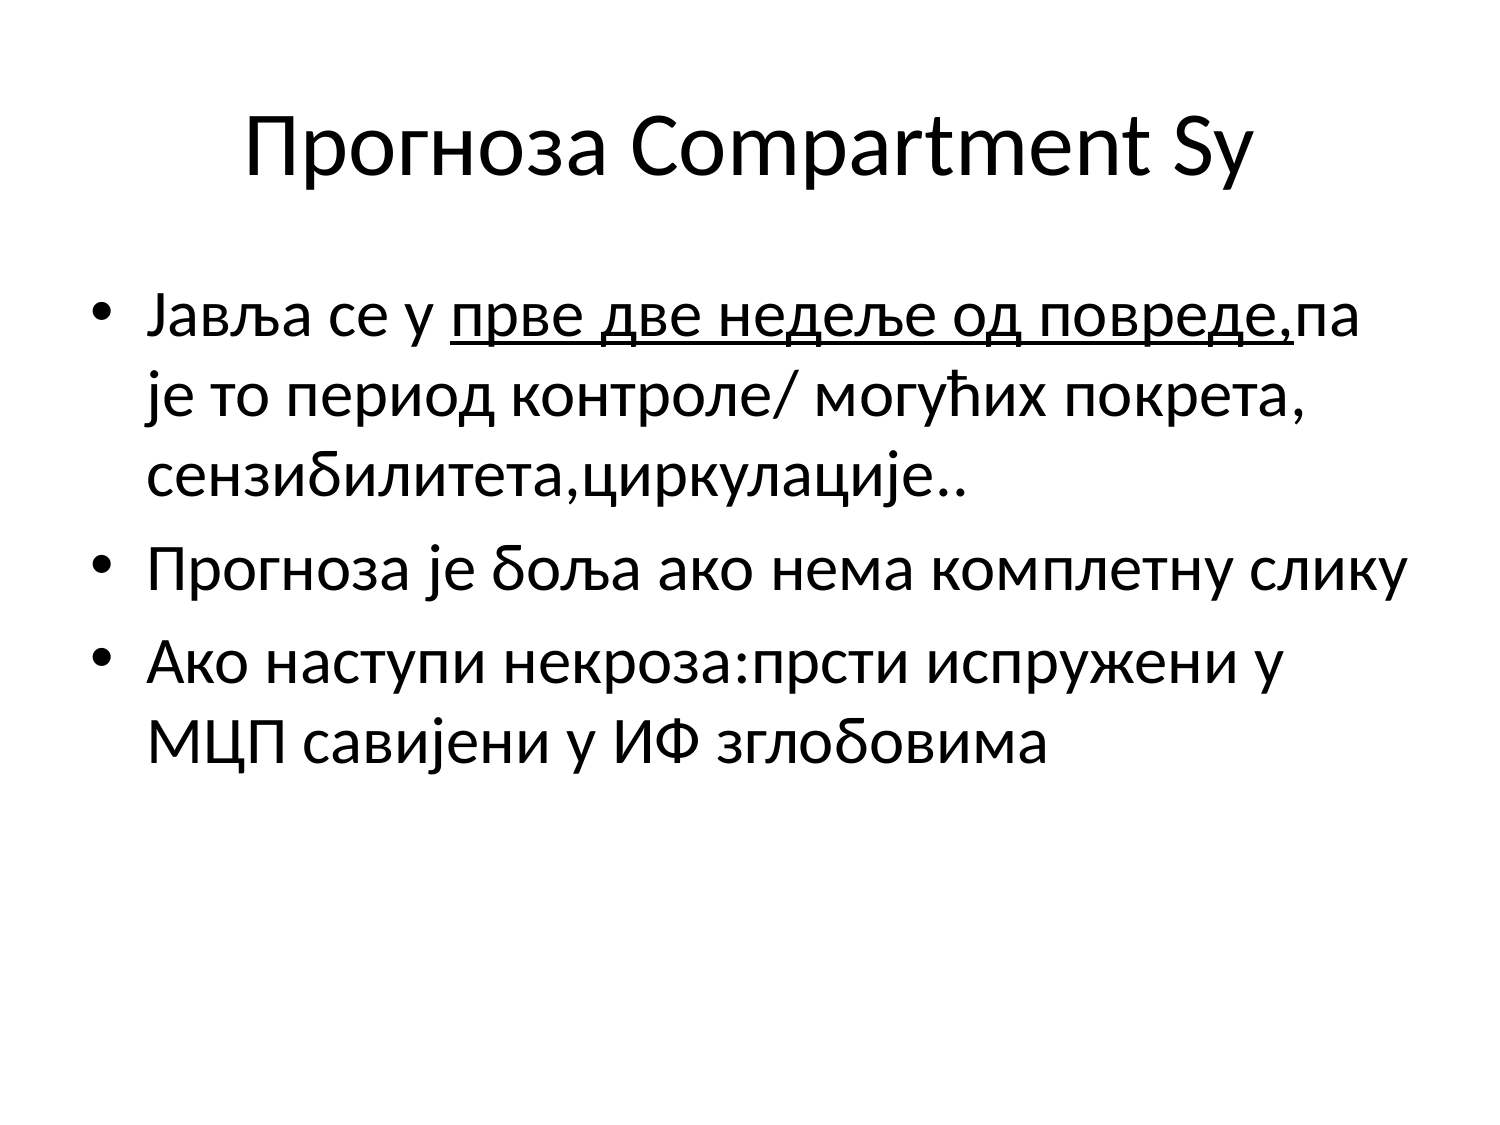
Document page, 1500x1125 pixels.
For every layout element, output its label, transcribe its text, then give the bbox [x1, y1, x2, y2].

list Јавља се у прве две недеље од повреде,па је то период контроле/ могућих покрета, сензибилитета,циркулације.. Прогноза је боља ако нема комплетну слику Ако наступи некроза:прсти испружени у МЦП савијени у ИФ зглобовима [75, 262, 1425, 1005]
title Прогноза Compartment Sy [75, 45, 1425, 233]
